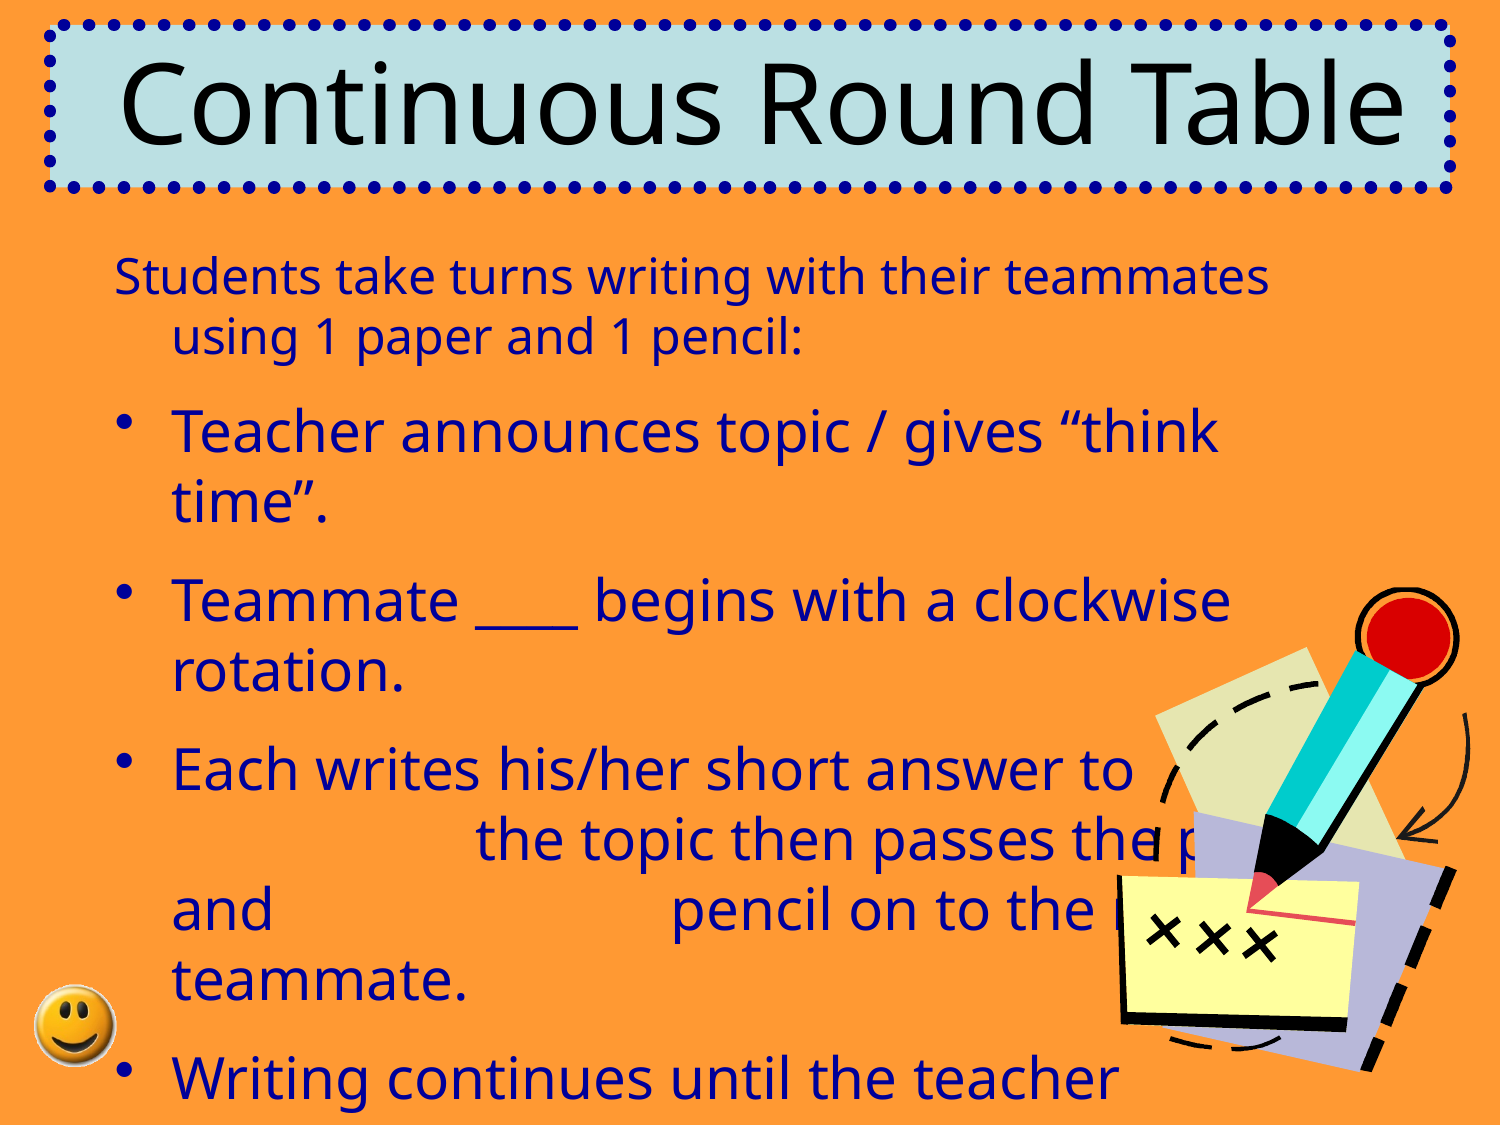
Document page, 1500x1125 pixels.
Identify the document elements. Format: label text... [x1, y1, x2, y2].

text_box Students take turns writing with their teammates using 1 paper and 1 pencil: Teacher announces topic / gives “think time”. Teammate ____ begins with a clockwise rotation. Each writes his/her short answer to the topic then passes the paper and pencil on to the next teammate. Writing continues until the teacher says stop. [99, 237, 1375, 1125]
text_box Continuous Round Table [99, 24, 1427, 175]
text_box [50, 24, 1450, 188]
picture [24, 974, 126, 1076]
picture [1112, 587, 1475, 1077]
